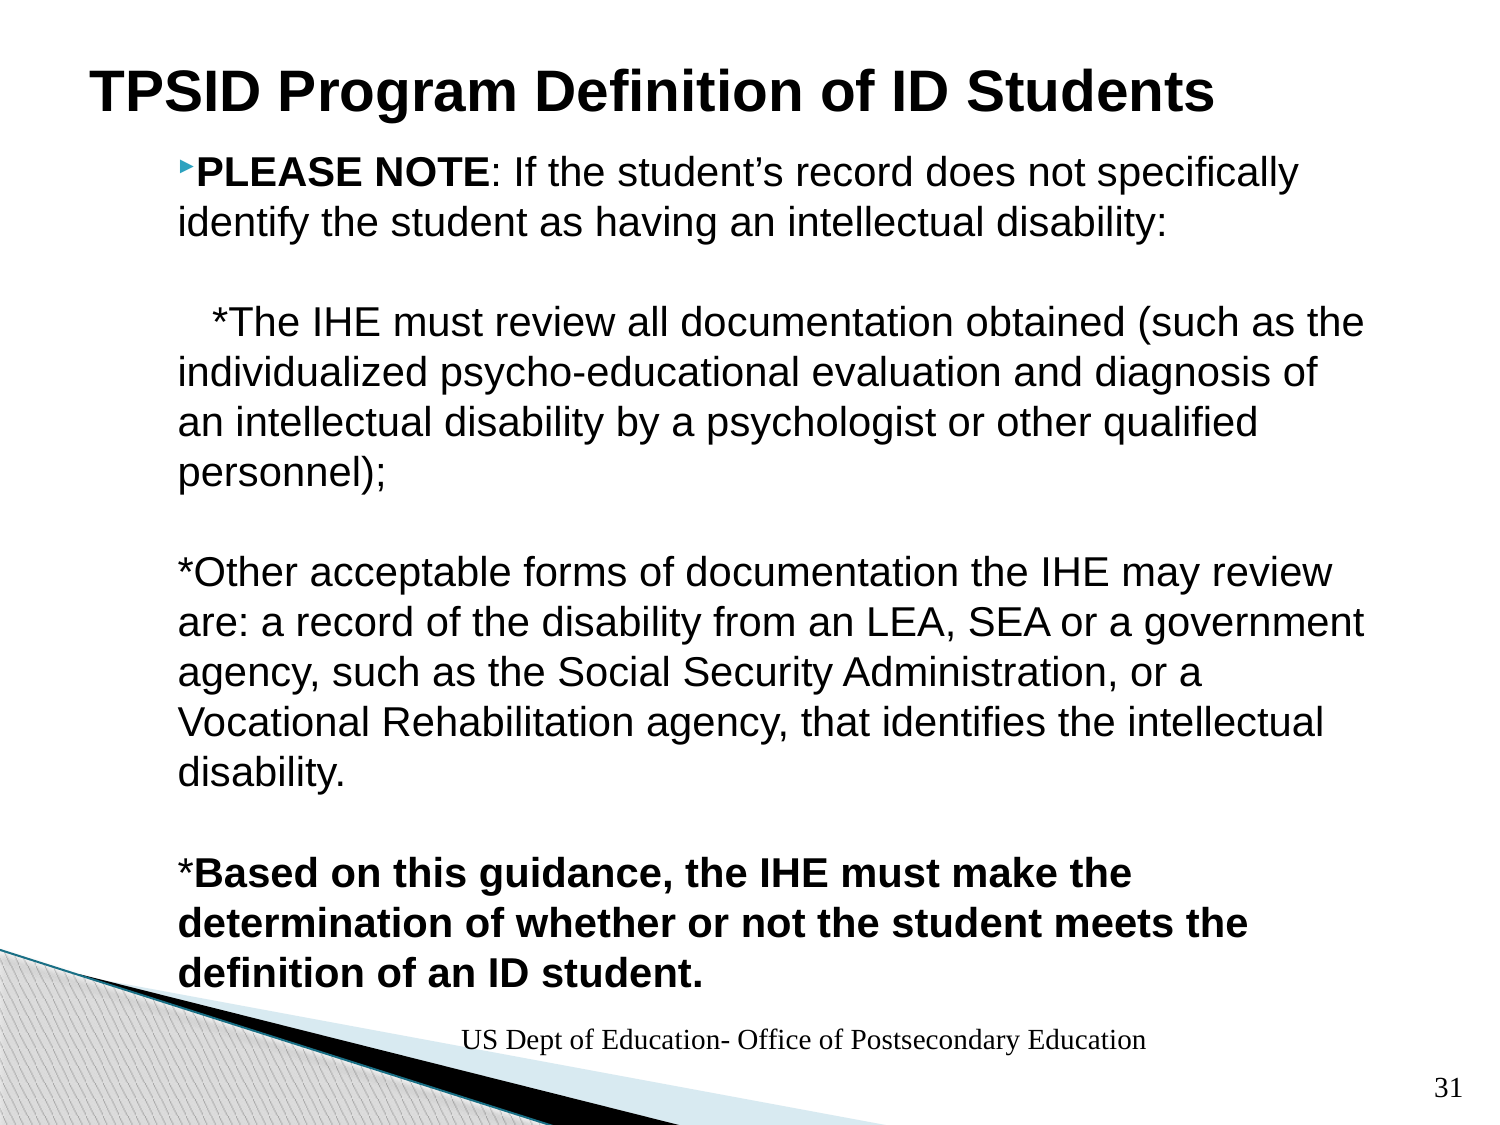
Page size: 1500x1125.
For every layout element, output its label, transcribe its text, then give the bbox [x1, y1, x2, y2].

list PLEASE NOTE: If the student’s record does not specifically identify the student as having an intellectual disability: *The IHE must review all documentation obtained (such as the individualized psycho-educational evaluation and diagnosis of an intellectual disability by a psychologist or other qualified personnel); *Other acceptable forms of documentation the IHE may review are: a record of the disability from an LEA, SEA or a government agency, such as the Social Security Administration, or a Vocational Rehabilitation agency, that identifies the intellectual disability. *Based on this guidance, the IHE must make the determination of whether or not the student meets the definition of an ID student. [162, 152, 1388, 900]
slide_number 31 [1418, 1051, 1479, 1112]
footer US Dept of Education- Office of Postsecondary Education [387, 1025, 1163, 1063]
title TPSID Program Definition of ID Students [75, 24, 1413, 152]
